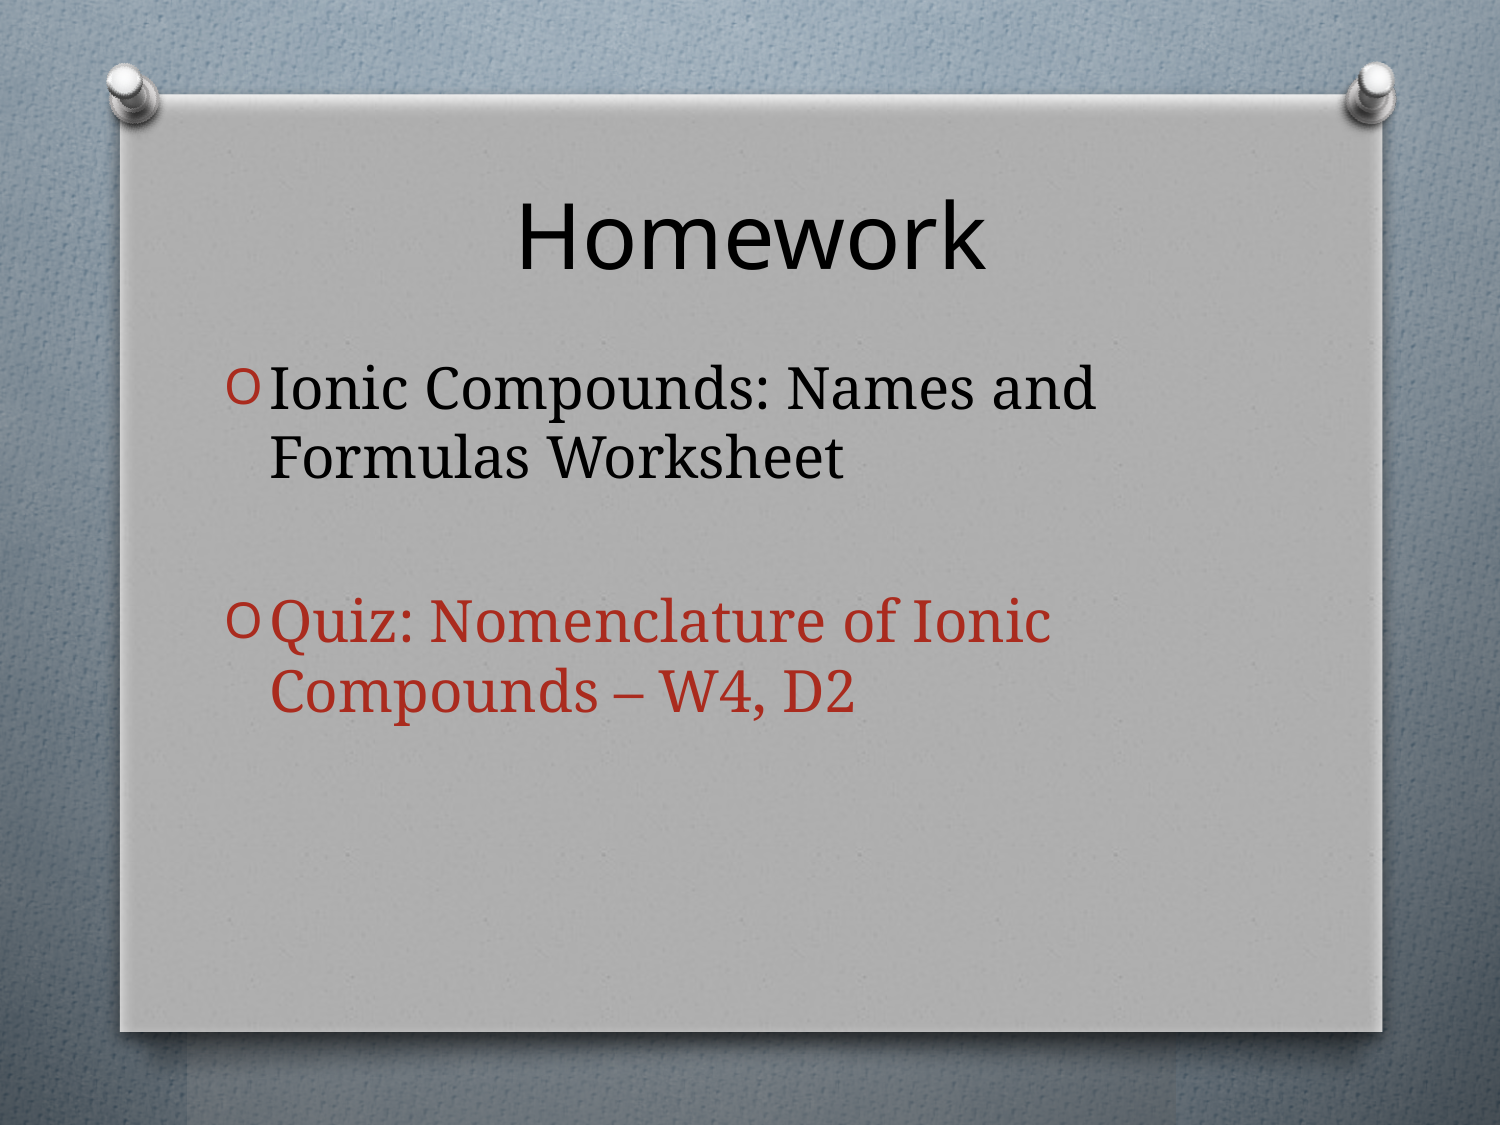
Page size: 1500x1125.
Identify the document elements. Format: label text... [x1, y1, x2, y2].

title Homework [179, 134, 1323, 332]
picture [75, 29, 198, 153]
list Ionic Compounds: Names and Formulas Worksheet Quiz: Nomenclature of Ionic Compounds – W4, D2 [209, 343, 1323, 935]
picture [1317, 35, 1439, 156]
